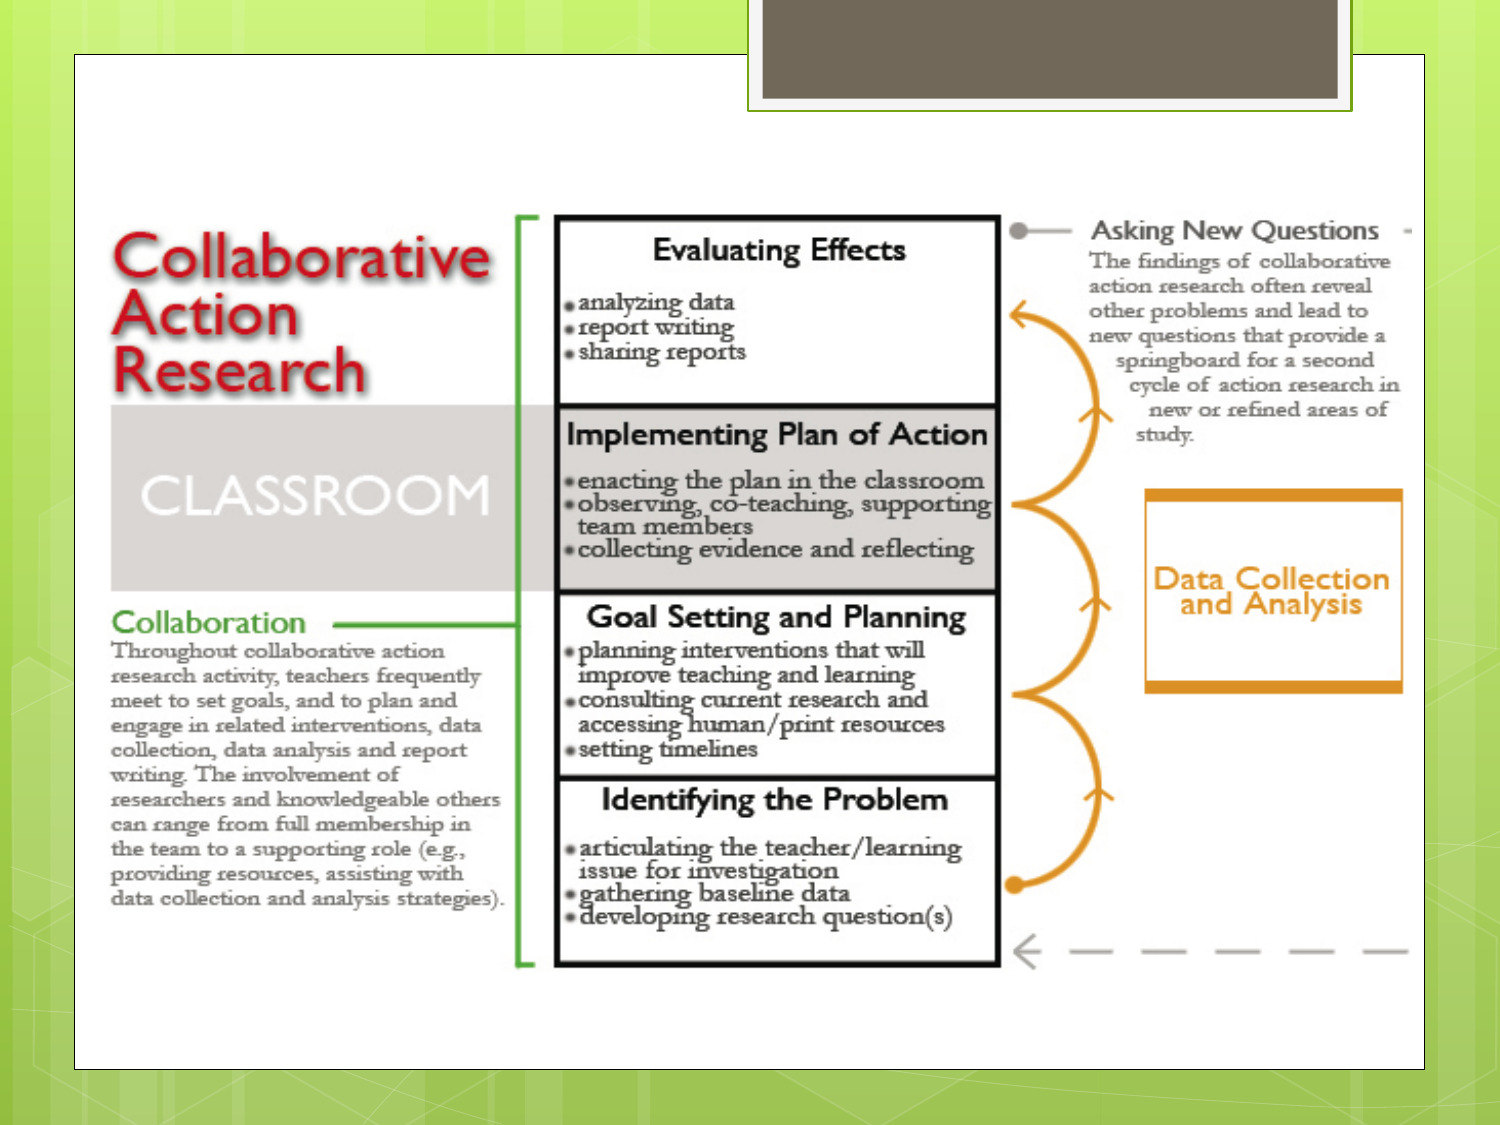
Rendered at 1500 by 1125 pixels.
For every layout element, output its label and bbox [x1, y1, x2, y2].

picture [106, 121, 1413, 997]
